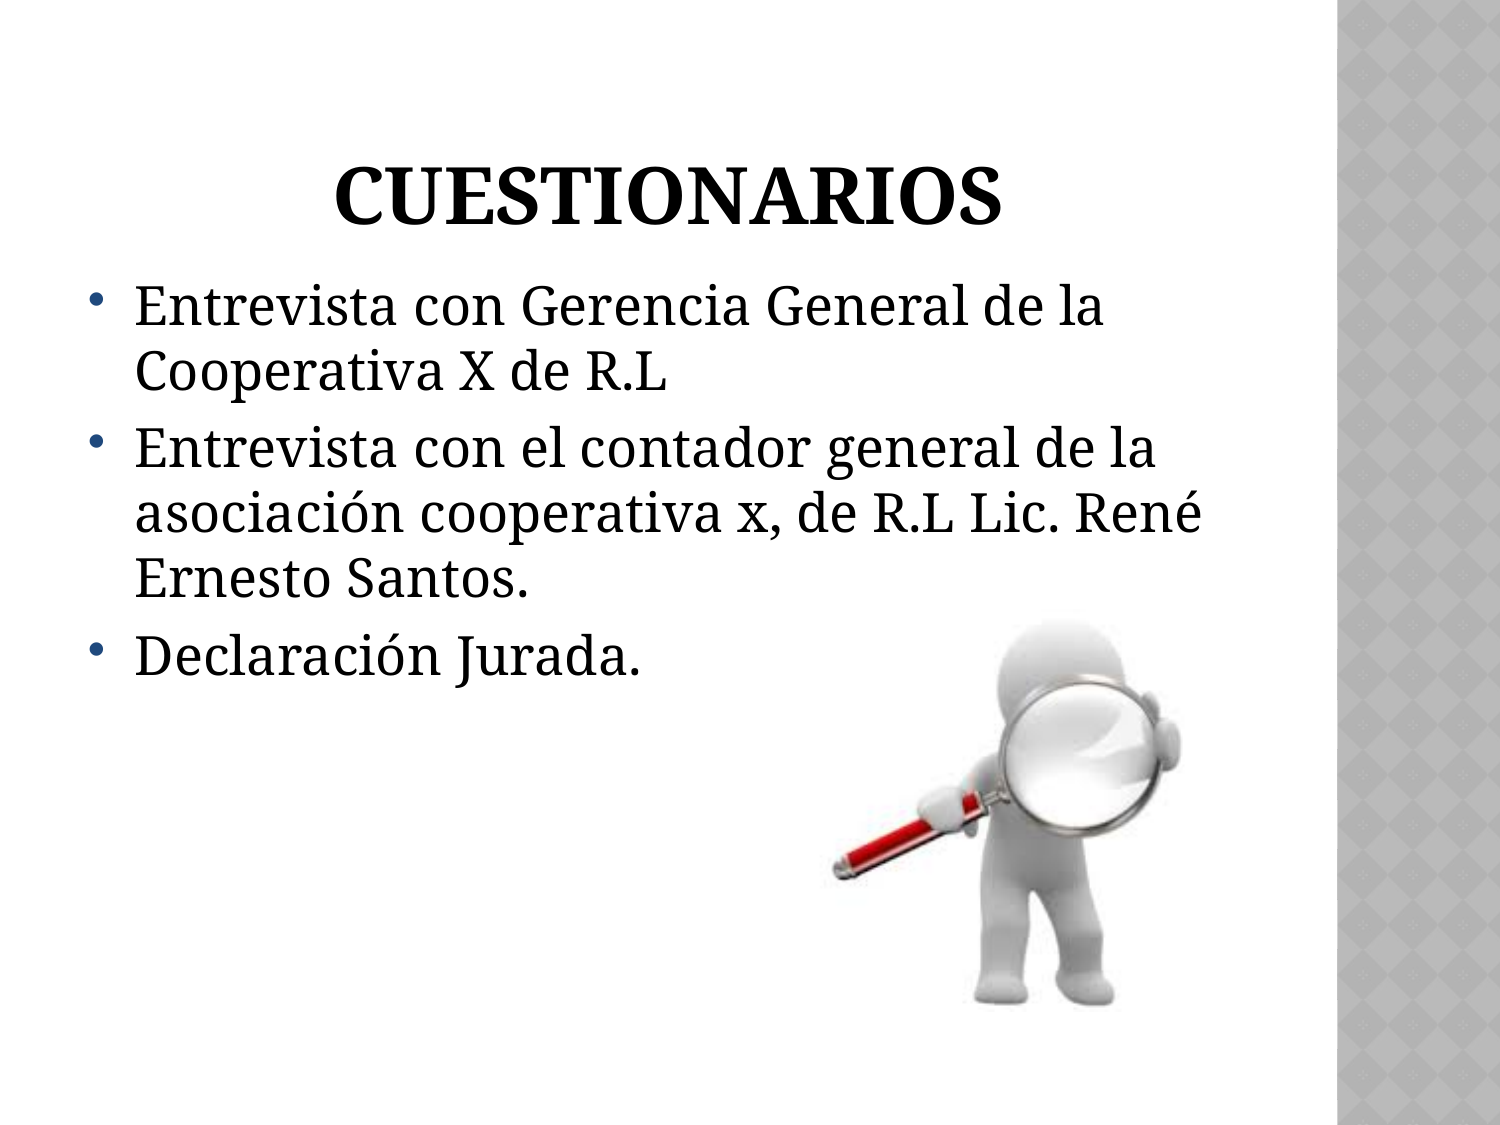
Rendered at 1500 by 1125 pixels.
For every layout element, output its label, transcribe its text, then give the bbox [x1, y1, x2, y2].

title CUESTIONARIOS [75, 52, 1263, 240]
list Entrevista con Gerencia General de la Cooperativa X de R.L Entrevista con el contador general de la asociación cooperativa x, de R.L Lic. René Ernesto Santos. Declaración Jurada. [75, 264, 1263, 1059]
picture [773, 609, 1282, 1012]
